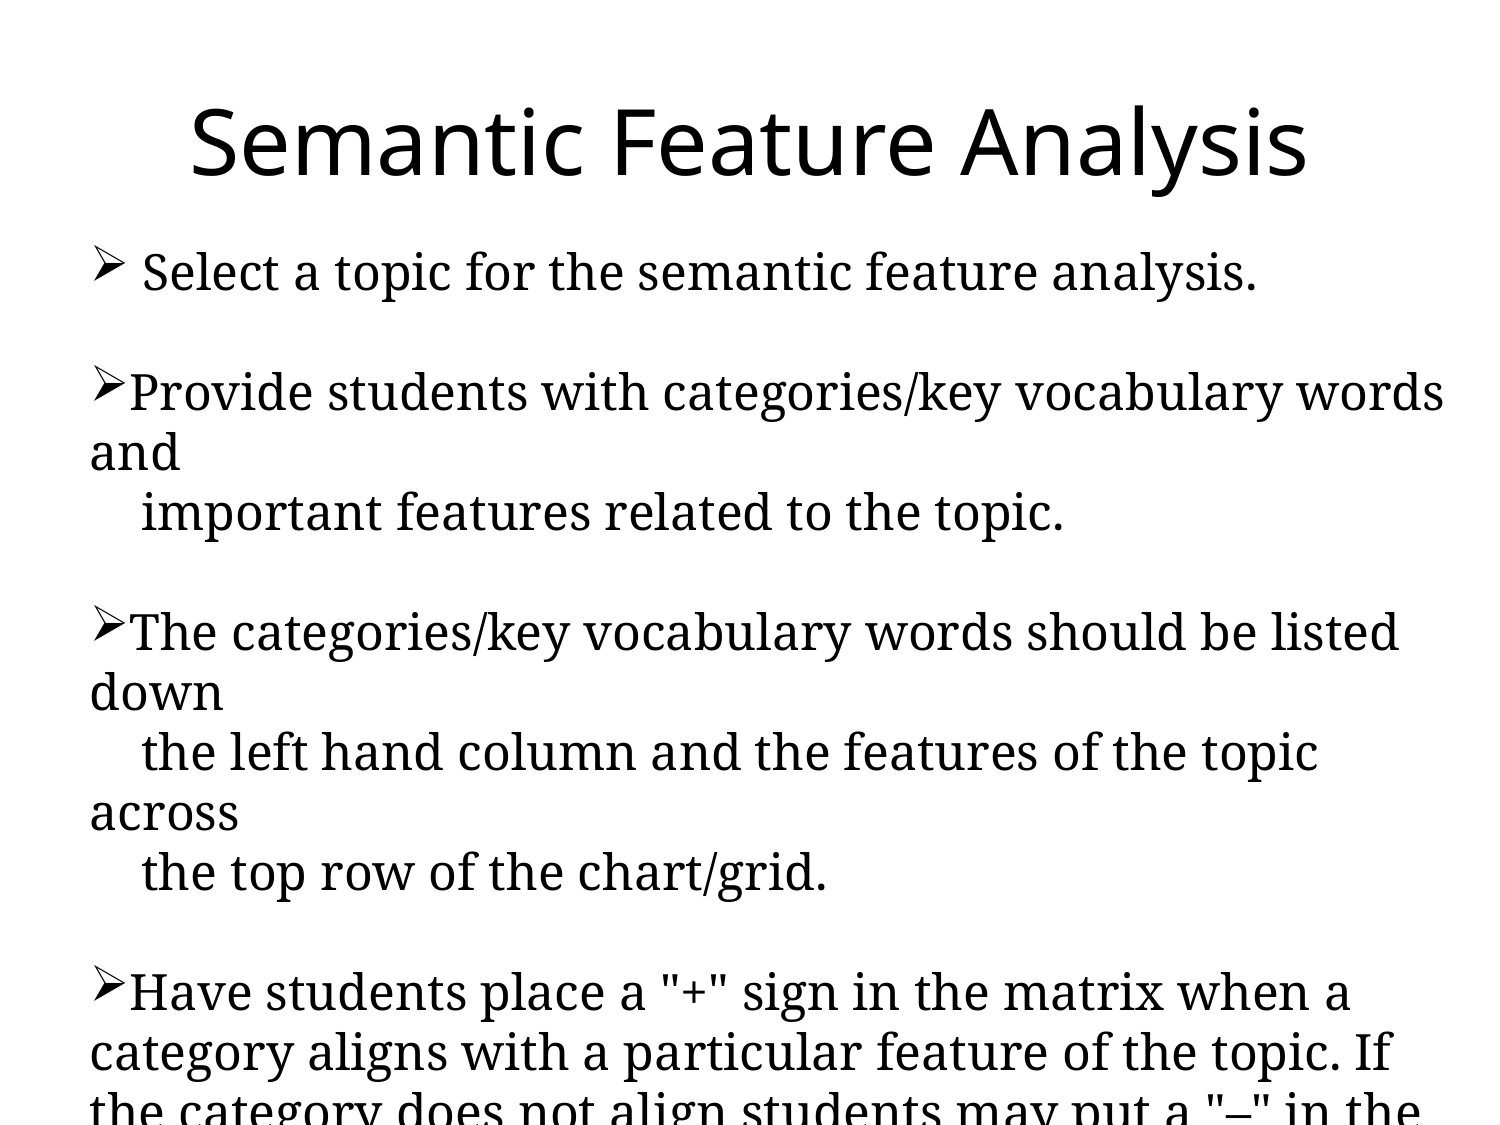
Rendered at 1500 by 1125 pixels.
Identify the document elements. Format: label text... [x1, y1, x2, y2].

title Semantic Feature Analysis [75, 45, 1425, 232]
text_box Select a topic for the semantic feature analysis. Provide students with categories/key vocabulary words and important features related to the topic. The categories/key vocabulary words should be listed down the left hand column and the features of the topic across the top row of the chart/grid. Have students place a "+" sign in the matrix when a category aligns with a particular feature of the topic. If the category does not align students may put a "–" in the grid. If students are unable to determine a relationship they may leave it blank. [74, 232, 1461, 1125]
